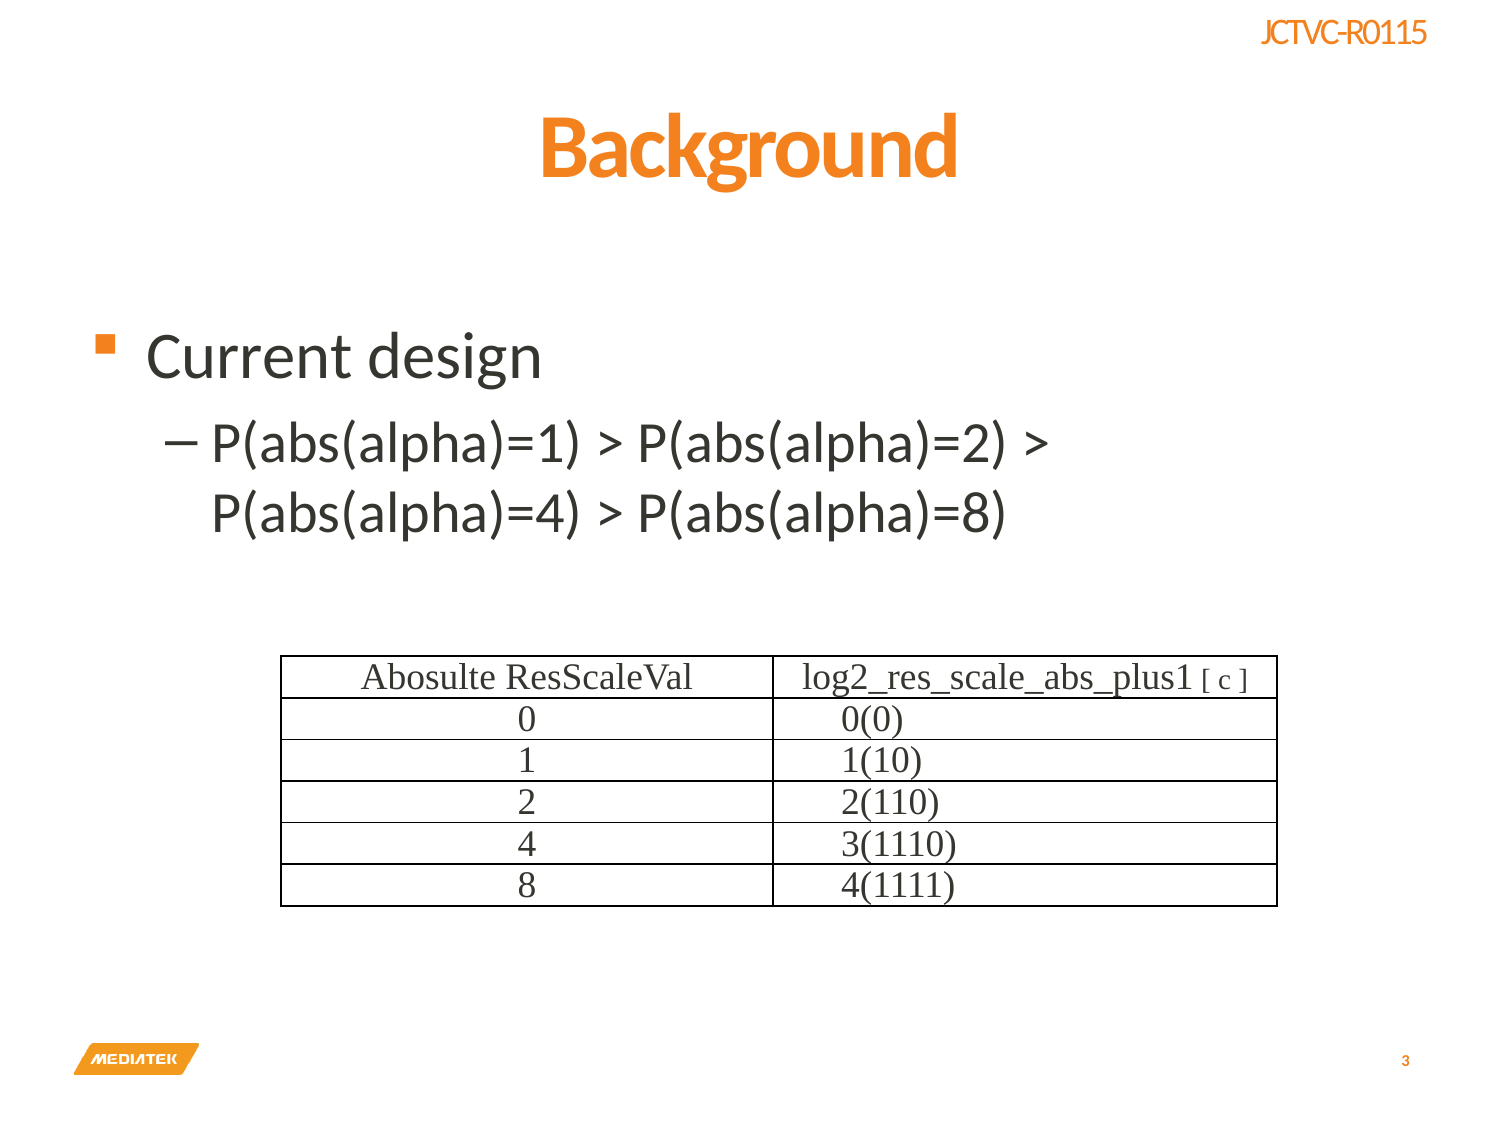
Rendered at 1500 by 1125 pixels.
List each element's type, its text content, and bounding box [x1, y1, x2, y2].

table_header log2_res_scale_abs_plus1 [ c ] [774, 657, 1276, 697]
picture [73, 1043, 199, 1075]
table_cell 2 [282, 782, 772, 822]
table_cell 8 [282, 865, 772, 905]
table_cell 0(0) [774, 699, 1276, 739]
table_header Abosulte ResScaleVal [282, 657, 772, 697]
table_cell 1(10) [774, 740, 1276, 780]
slide_number 3 [1251, 1029, 1425, 1090]
title Background [75, 99, 1425, 287]
table_cell 2(110) [774, 782, 1276, 822]
table_cell 4(1111) [774, 865, 1276, 905]
table_cell 1 [282, 740, 772, 780]
table_cell 4 [282, 823, 772, 863]
table_cell 3(1110) [774, 823, 1276, 863]
list Current design P(abs(alpha)=1) > P(abs(alpha)=2) > P(abs(alpha)=4) > P(abs(alpha)=8) [75, 304, 1400, 1047]
table_cell 0 [282, 699, 772, 739]
